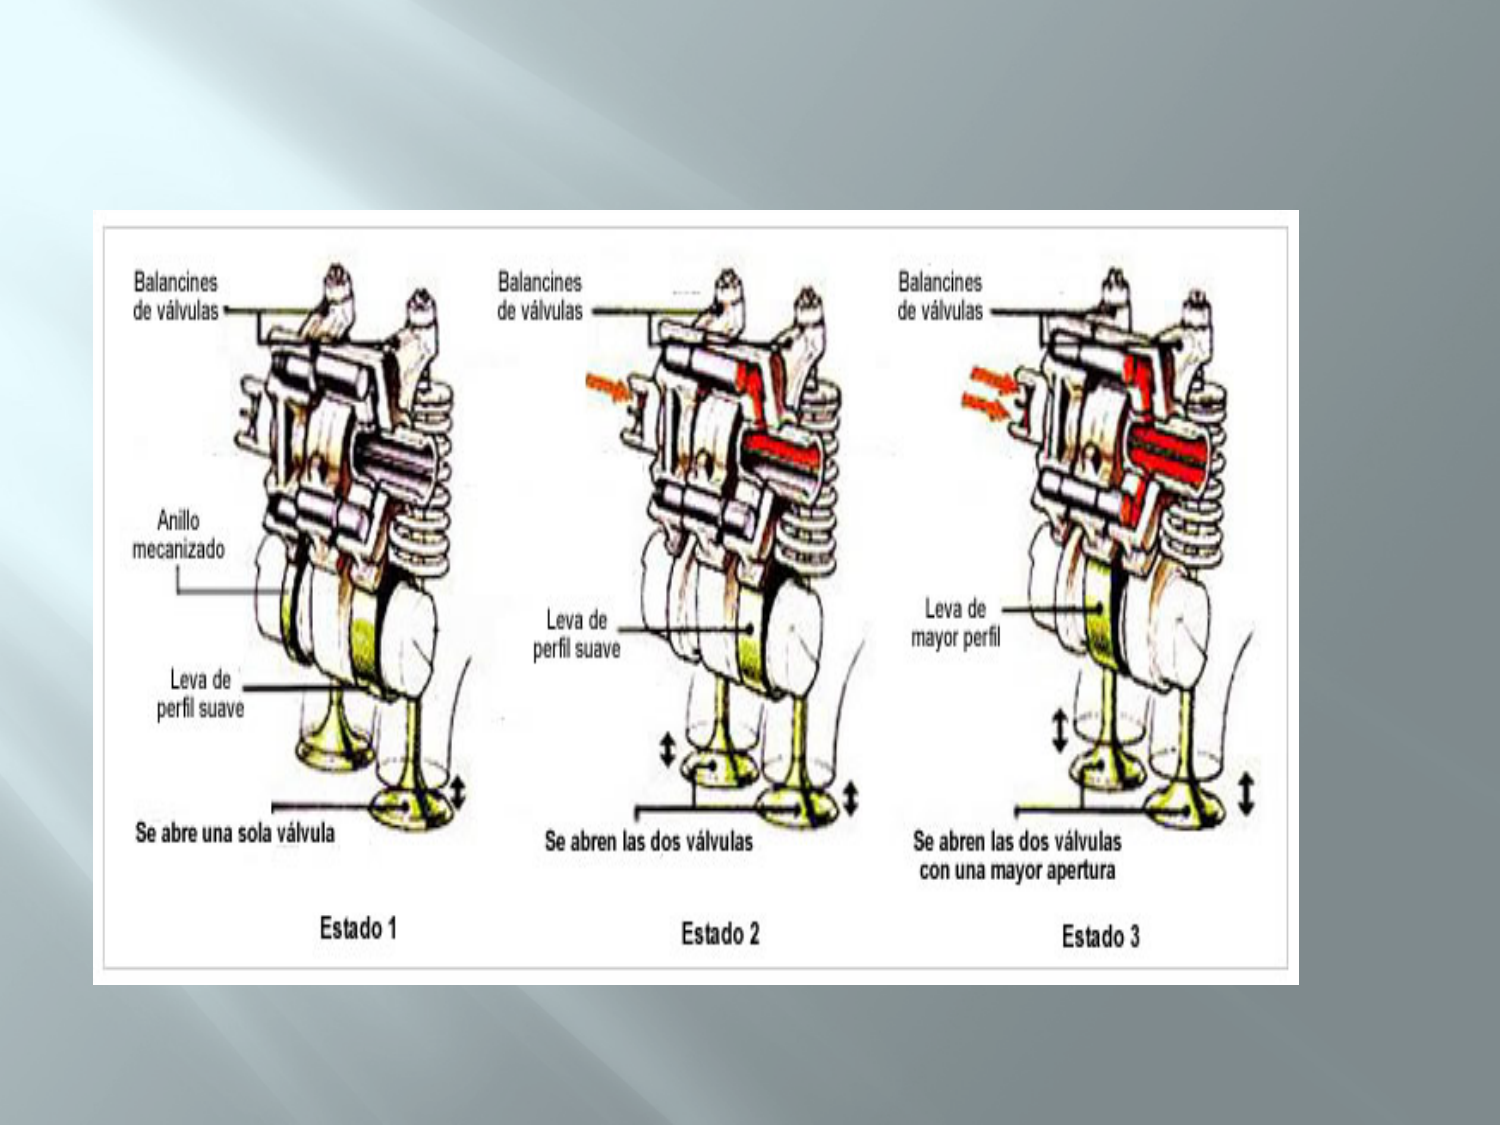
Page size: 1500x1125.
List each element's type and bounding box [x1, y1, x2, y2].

picture [93, 210, 1299, 985]
